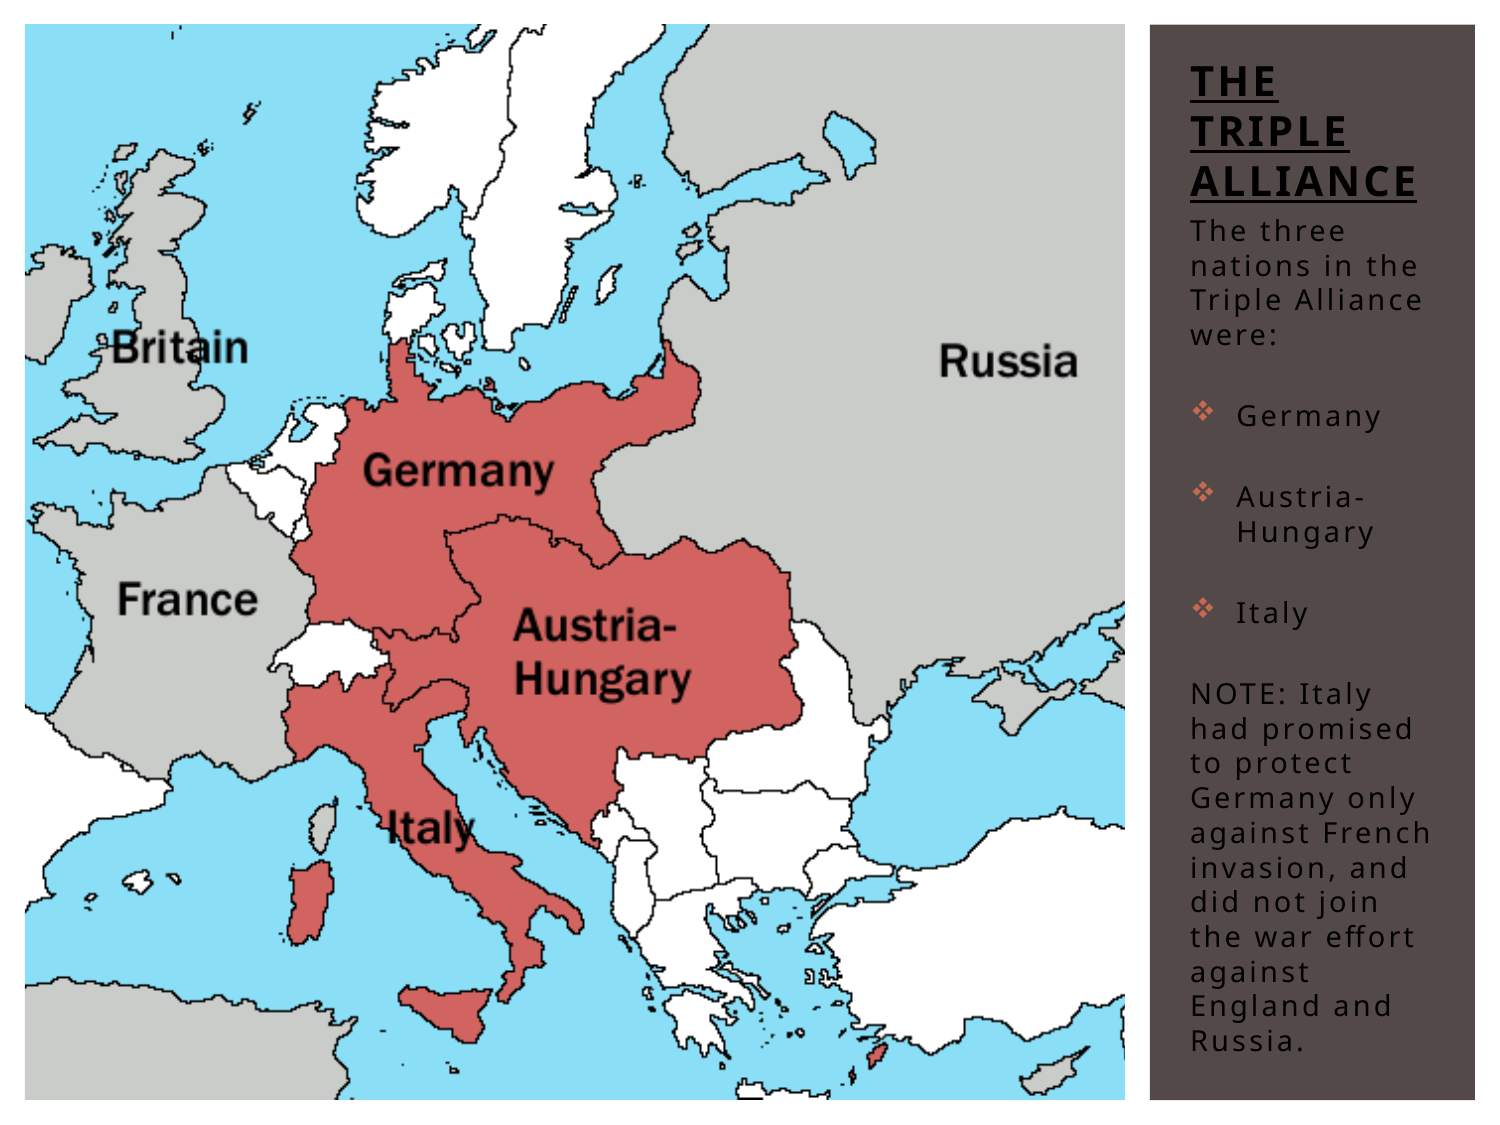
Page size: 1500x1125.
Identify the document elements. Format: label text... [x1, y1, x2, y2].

list The three nations in the Triple Alliance were: Germany Austria-Hungary Italy NOTE: Italy had promised to protect Germany only against French invasion, and did not join the war effort against England and Russia. [1175, 213, 1450, 1075]
picture [24, 24, 1126, 1101]
title The Triple Alliance [1175, 75, 1450, 213]
